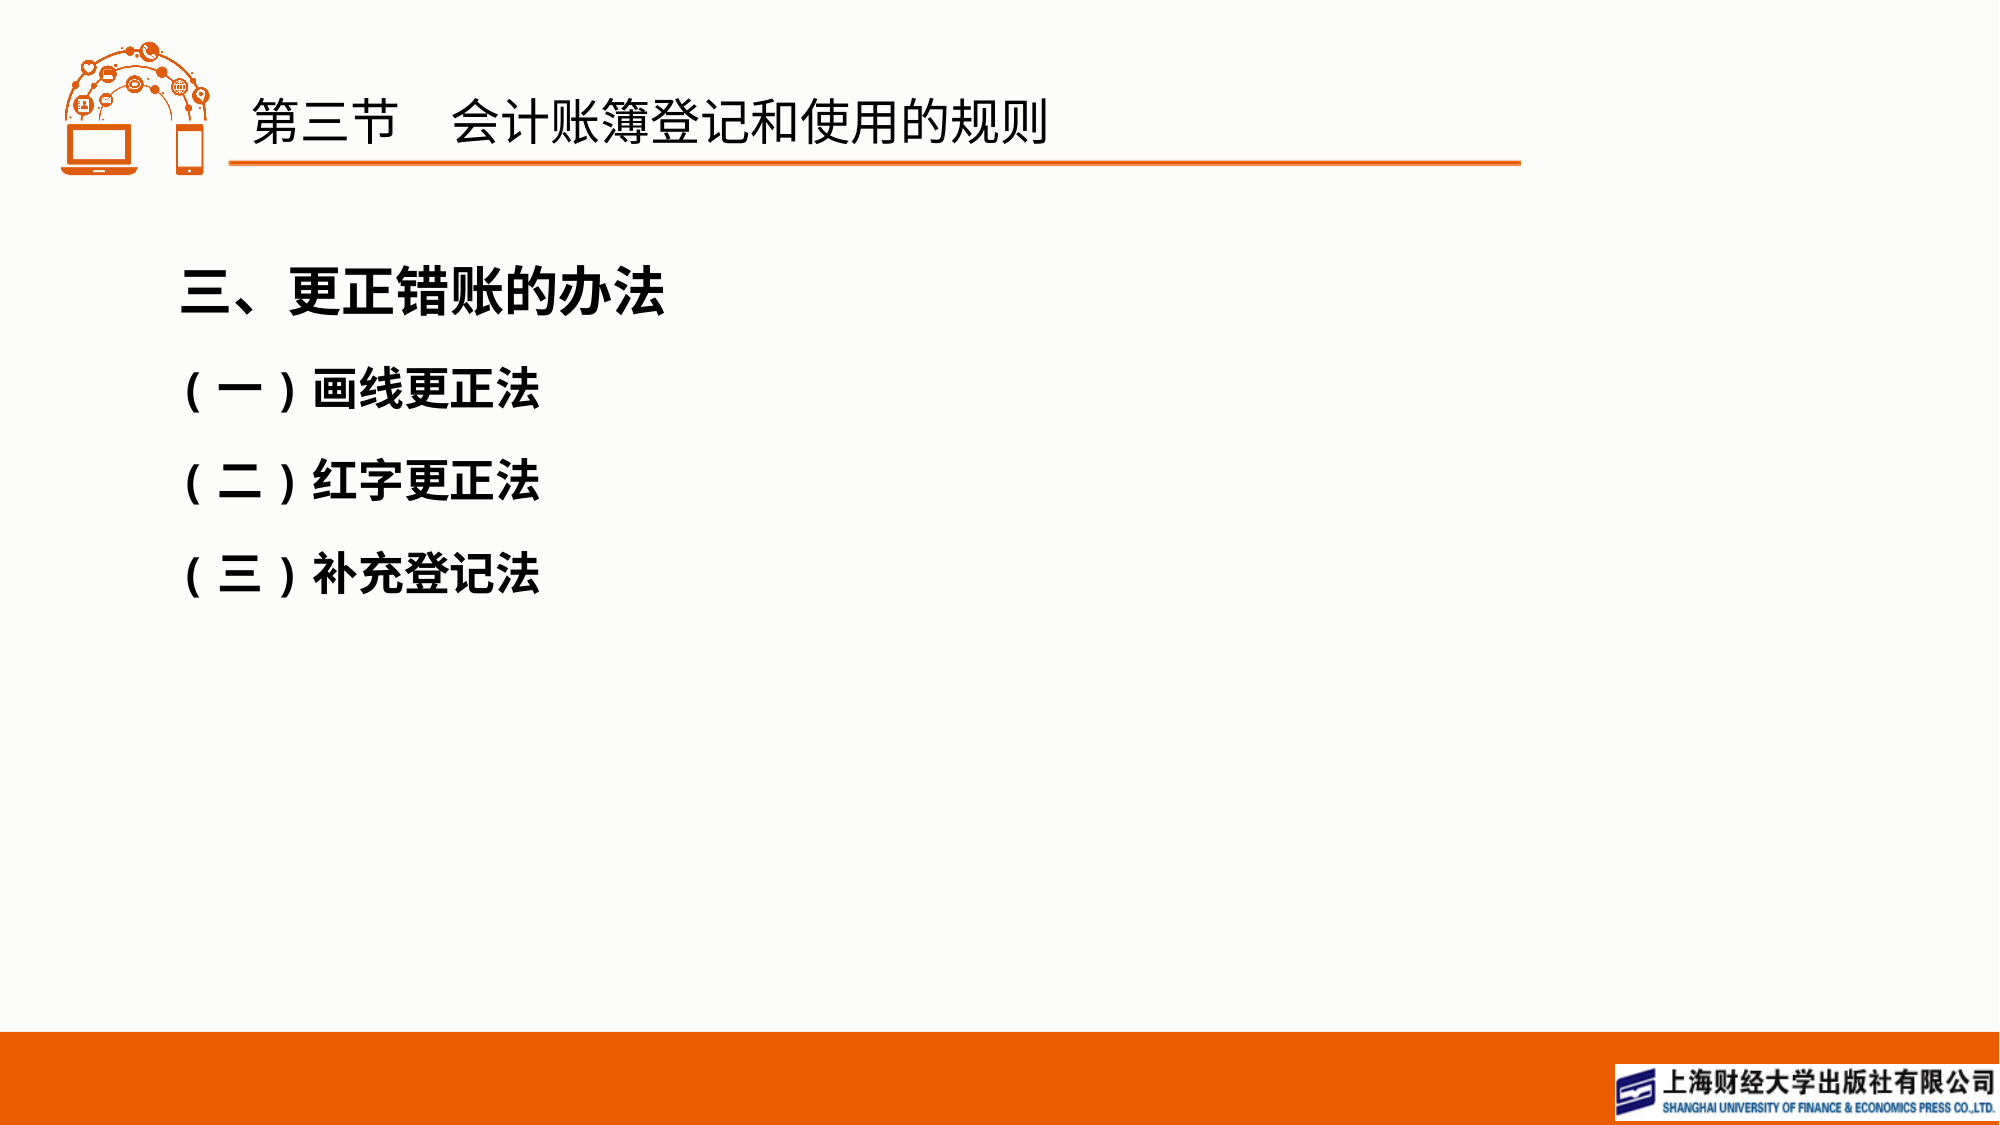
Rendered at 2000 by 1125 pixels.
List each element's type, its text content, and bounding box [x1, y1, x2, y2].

list 三、更正错账的办法 (一)画线更正法 (二)红字更正法 (三)补充登记法 [163, 227, 1826, 1049]
picture [0, 0, 2000, 1125]
title 第三节 会计账簿登记和使用的规则 [235, 82, 1605, 189]
